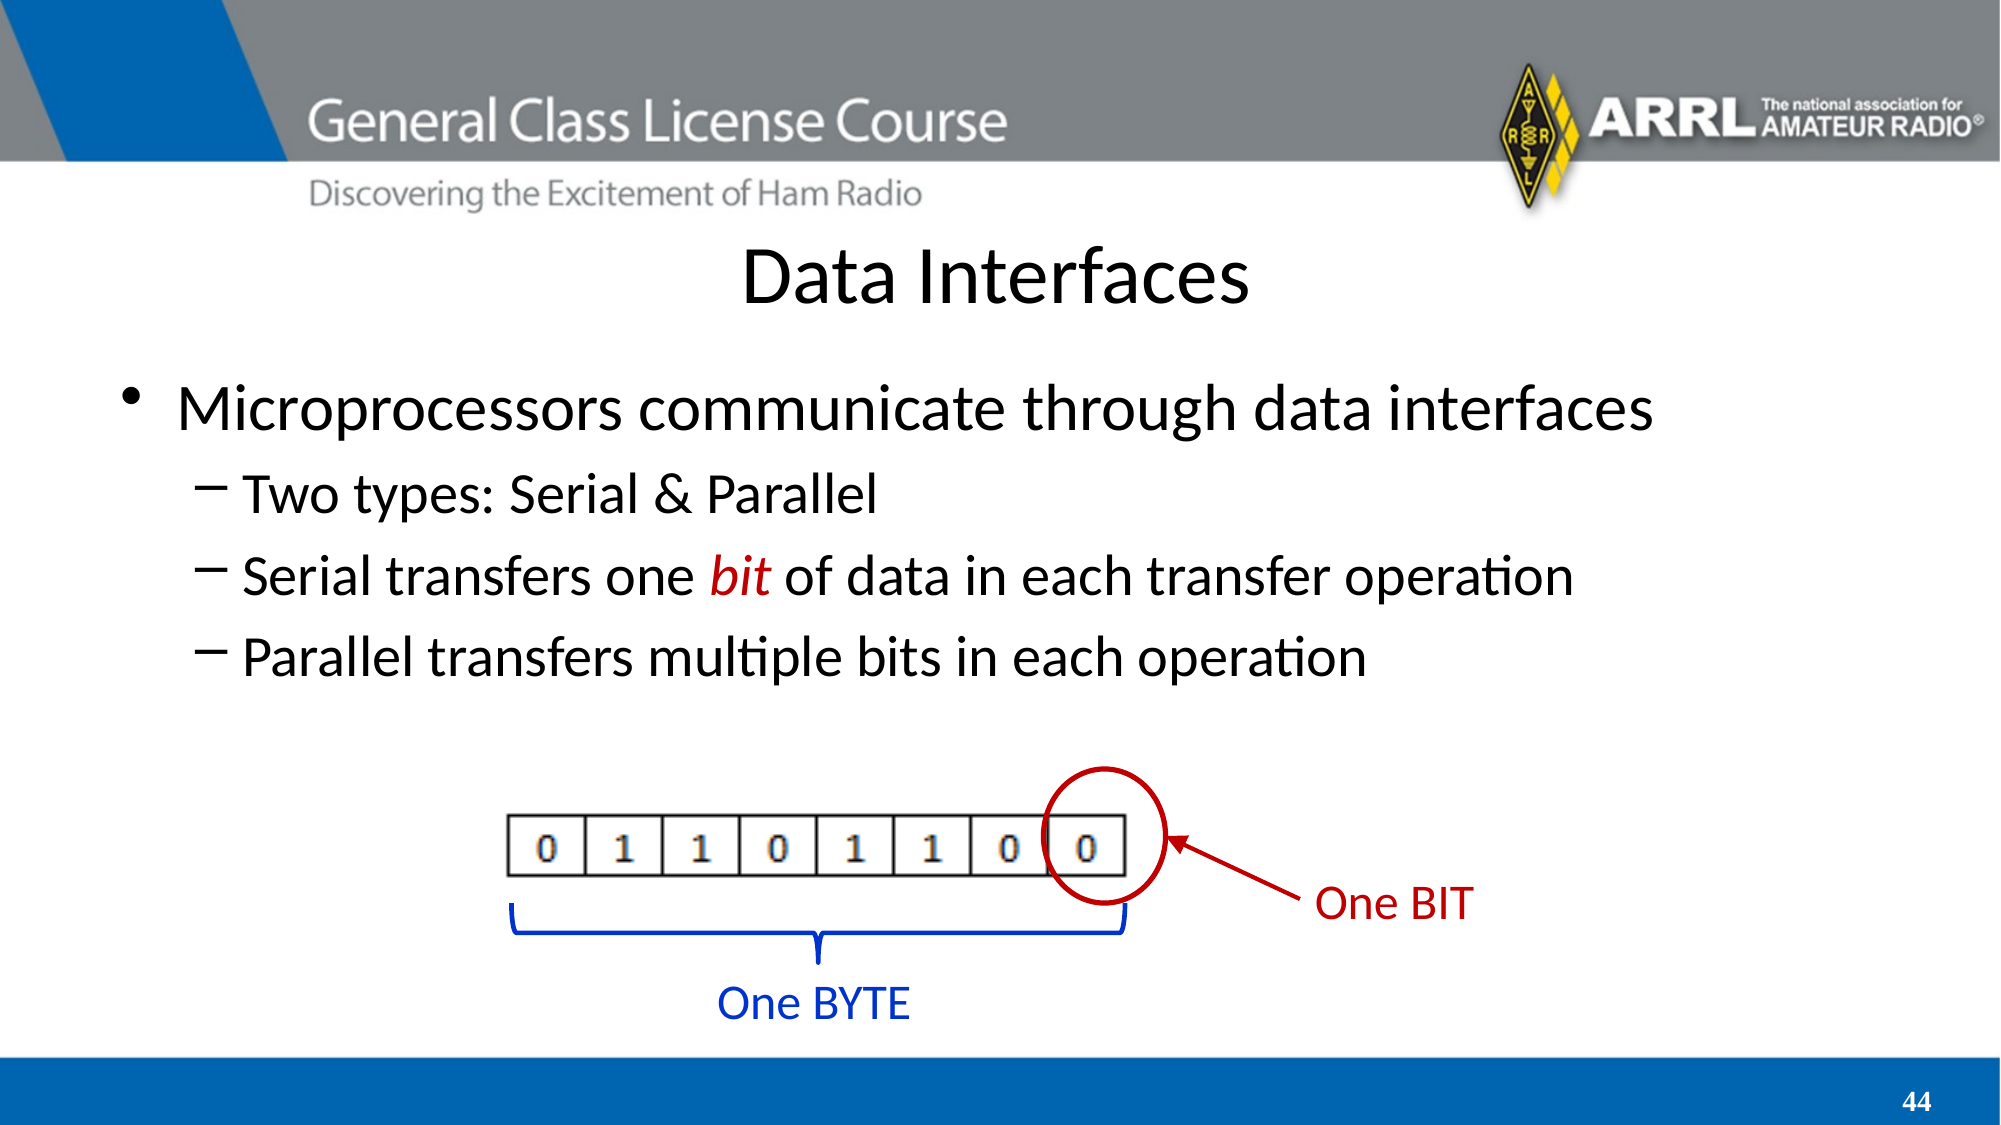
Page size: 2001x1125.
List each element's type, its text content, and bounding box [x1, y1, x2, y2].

title Data Interfaces [96, 212, 1897, 356]
list Microprocessors communicate through data interfaces Two types: Serial & Parallel Serial transfers one bit of data in each transfer operation Parallel transfers multiple bits in each operation [105, 355, 1906, 769]
text_box One BYTE [702, 962, 965, 1038]
picture [0, 0, 2001, 1125]
text_box [511, 919, 1126, 962]
text_box One BIT [1299, 861, 1563, 937]
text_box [1165, 835, 1301, 900]
text_box [1057, 766, 1168, 881]
